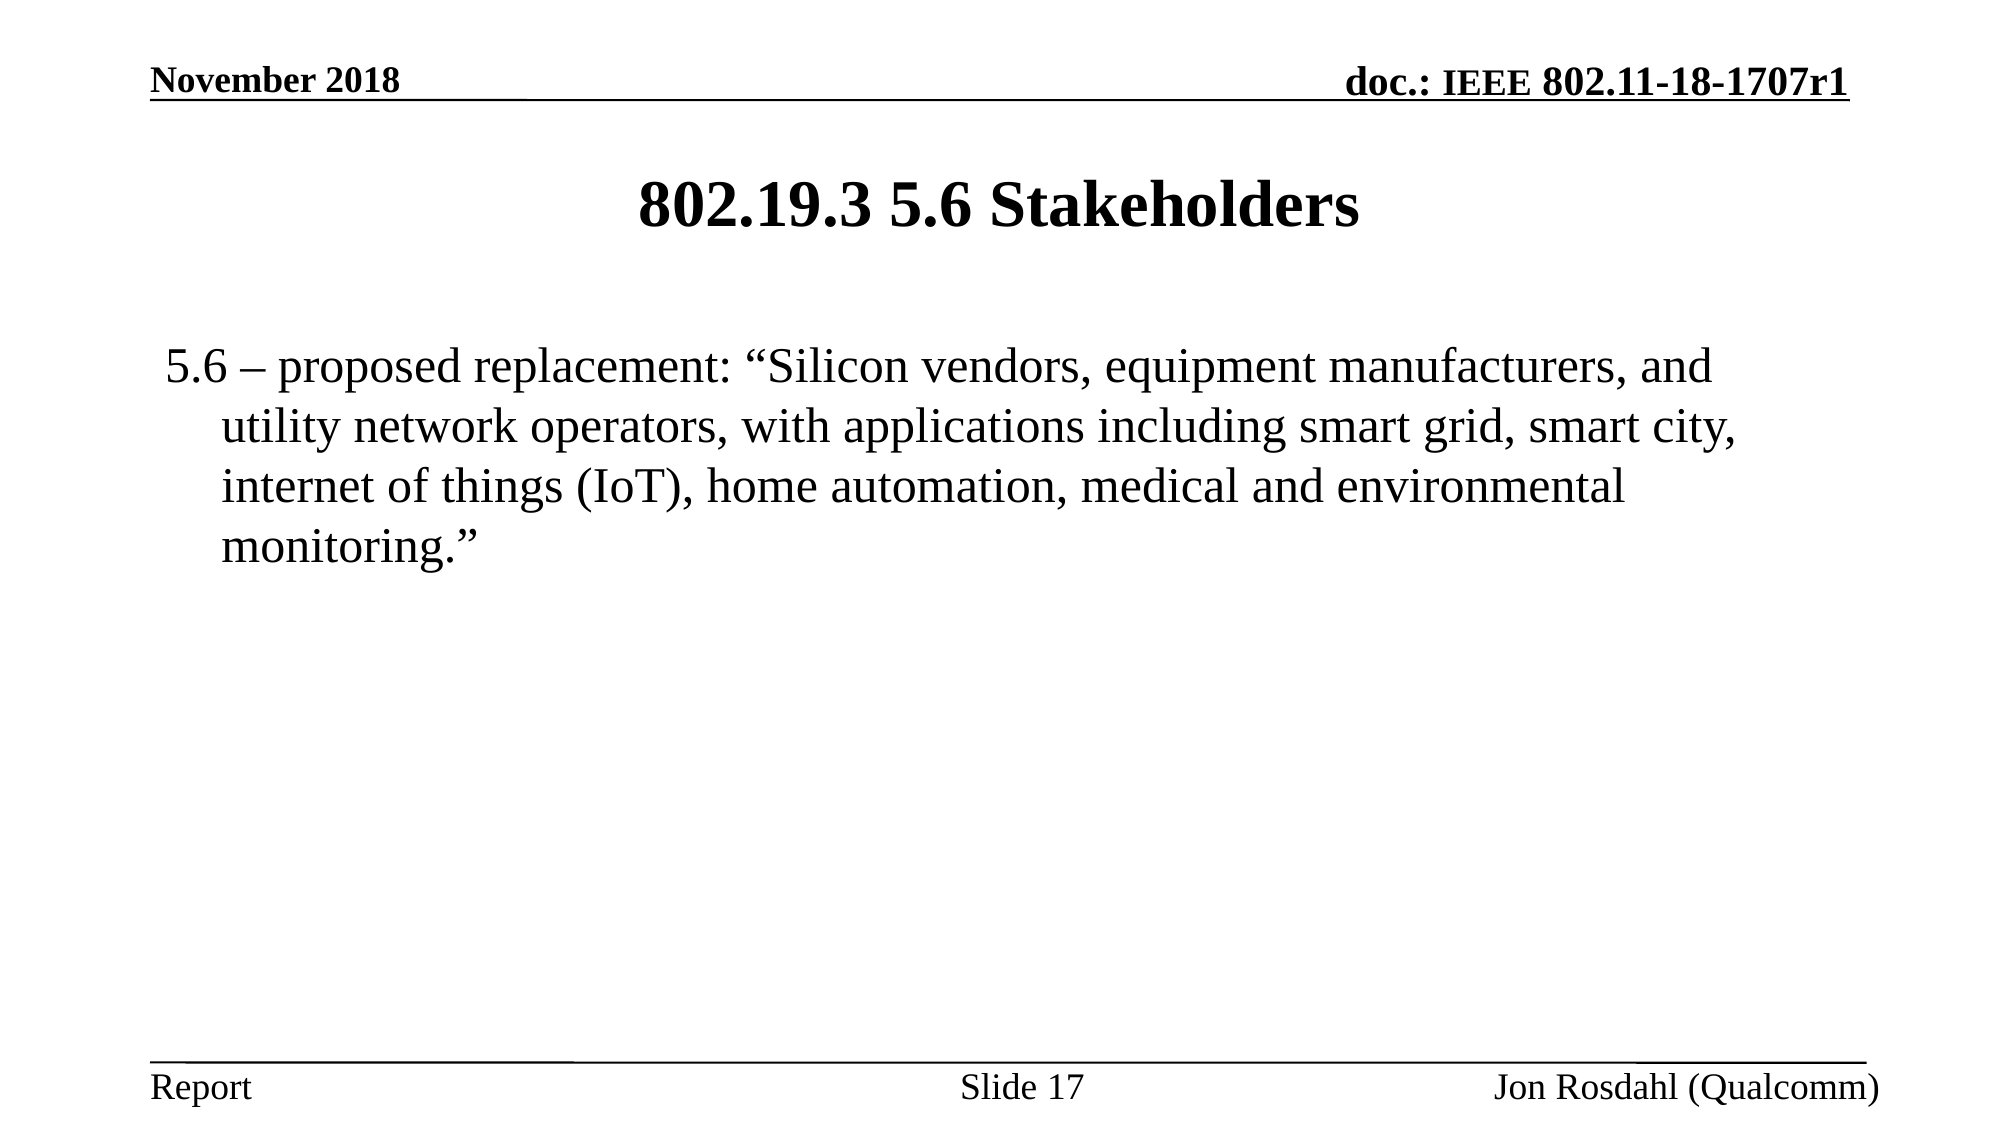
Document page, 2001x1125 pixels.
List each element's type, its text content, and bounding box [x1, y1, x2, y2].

list 5.6 – proposed replacement: “Silicon vendors, equipment manufacturers, and utility network operators, with applications including smart grid, smart city, internet of things (IoT), home automation, medical and environmental monitoring.” [149, 324, 1850, 1000]
footer Jon Rosdahl (Qualcomm) [1436, 1061, 1881, 1108]
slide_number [149, 49, 431, 100]
slide_number Slide 17 [950, 1061, 1095, 1125]
title 802.19.3 5.6 Stakeholders [149, 112, 1850, 288]
